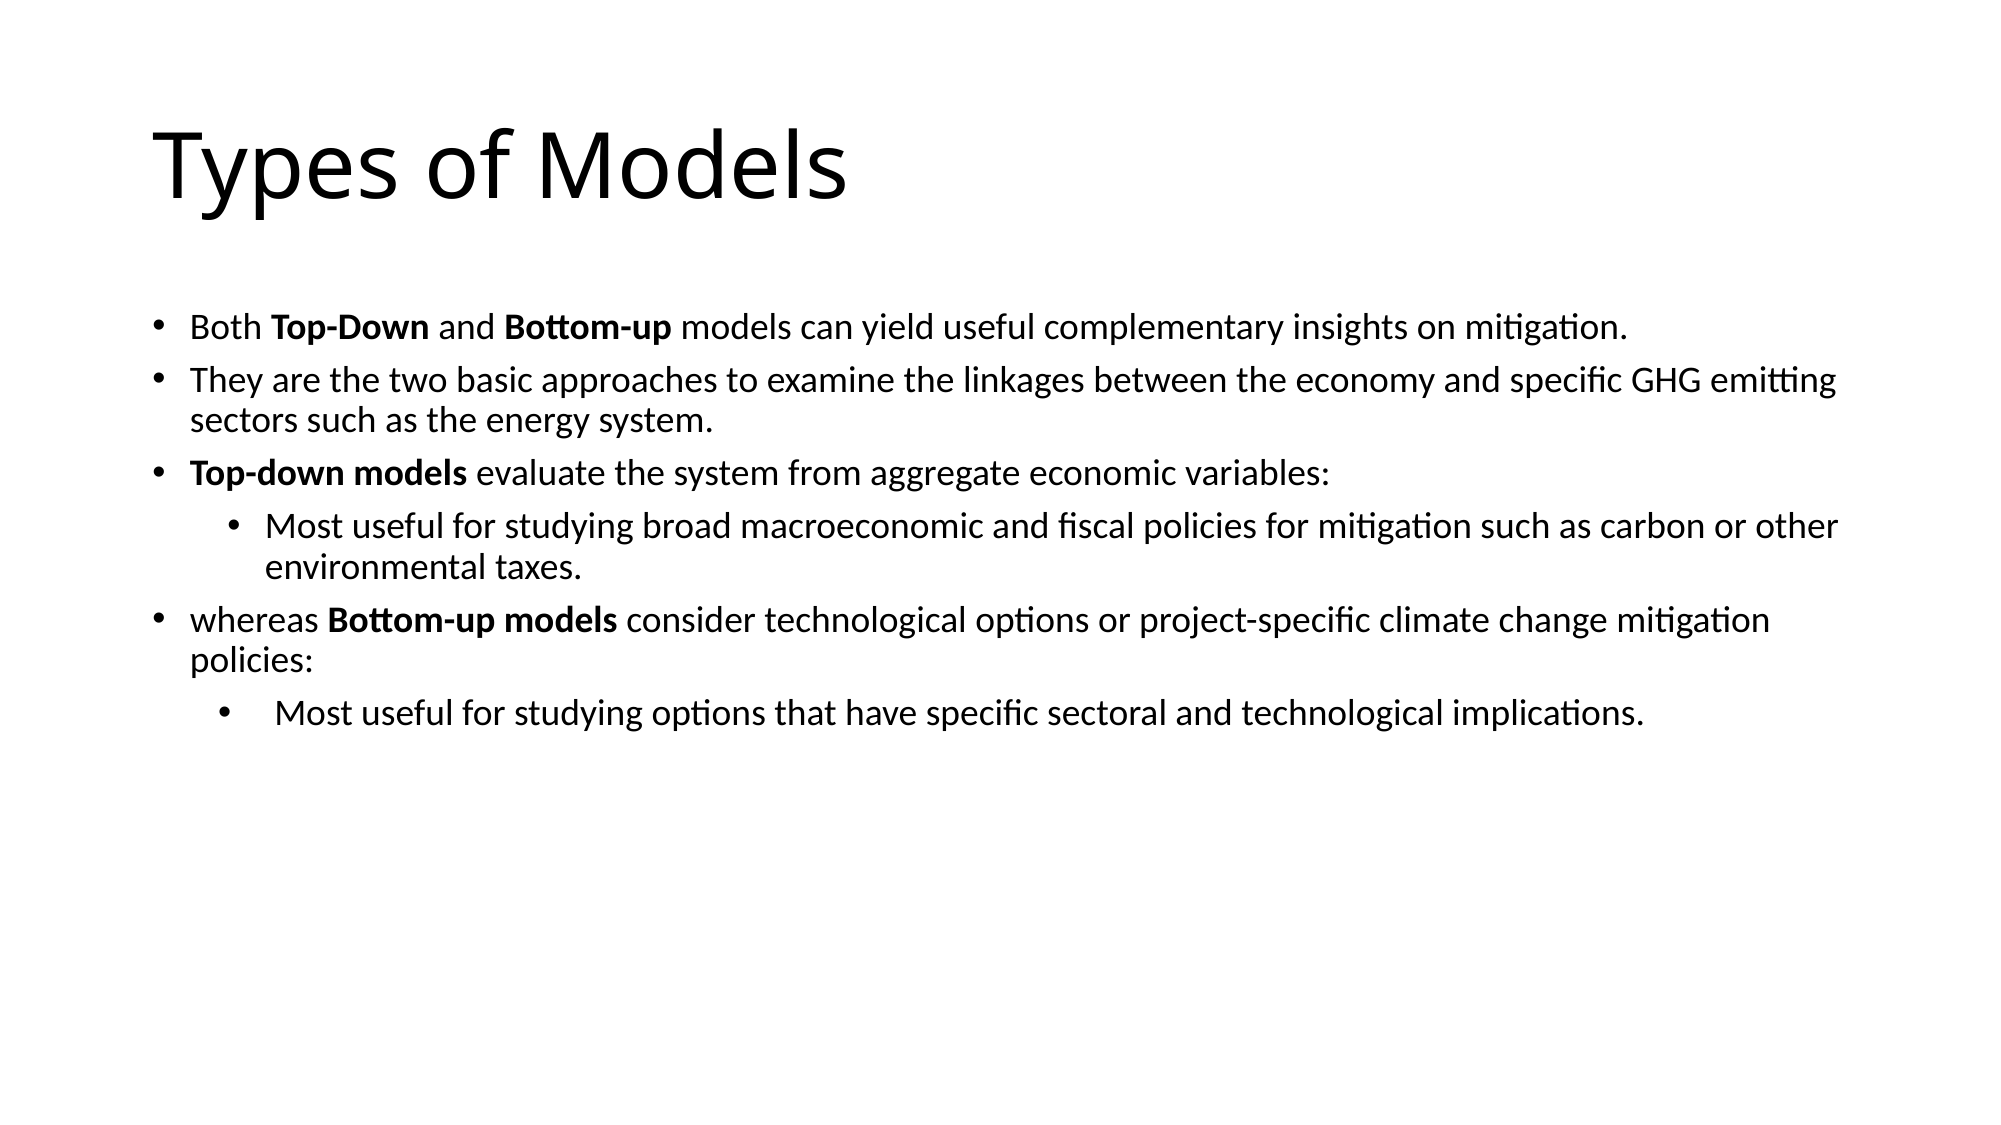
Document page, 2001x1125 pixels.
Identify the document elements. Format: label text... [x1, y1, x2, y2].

list Both Top-Down and Bottom-up models can yield useful complementary insights on mitigation. They are the two basic approaches to examine the linkages between the economy and specific GHG emitting sectors such as the energy system. Top-down models evaluate the system from aggregate economic variables: Most useful for studying broad macroeconomic and fiscal policies for mitigation such as carbon or other environmental taxes. whereas Bottom-up models consider technological options or project-specific climate change mitigation policies: Most useful for studying options that have specific sectoral and technological implications. [137, 299, 1863, 1014]
title Types of Models [137, 59, 1863, 278]
